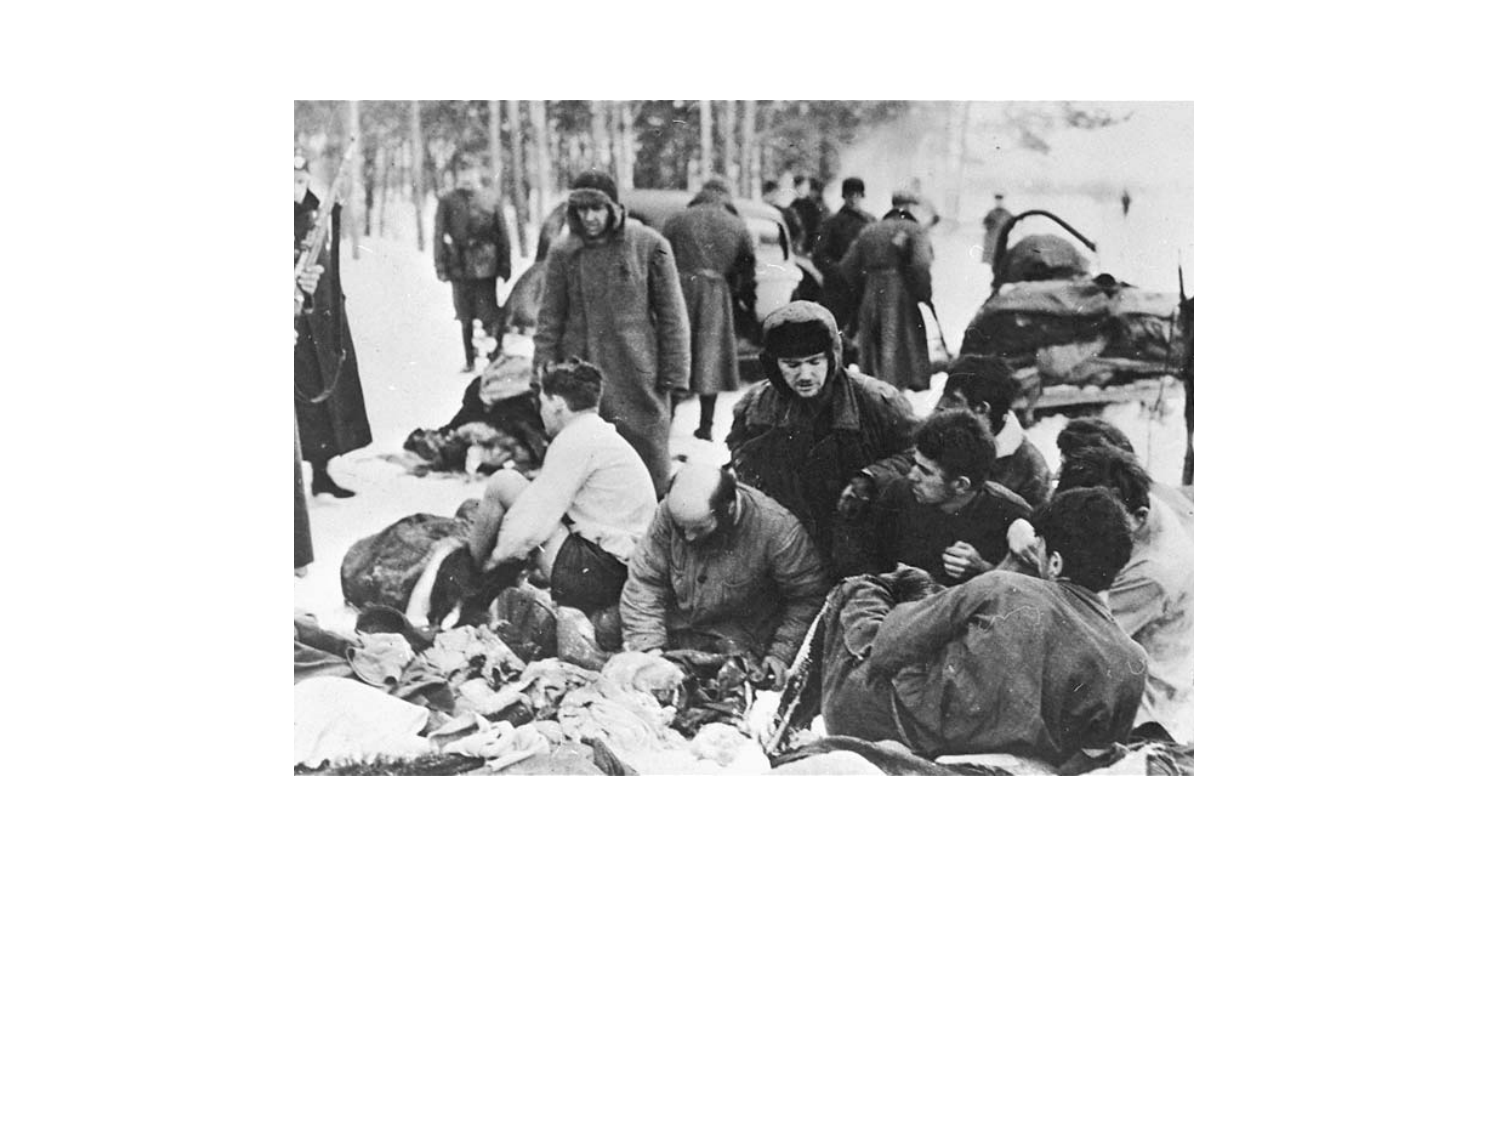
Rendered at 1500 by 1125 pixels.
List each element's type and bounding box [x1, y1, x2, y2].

picture [293, 100, 1195, 776]
